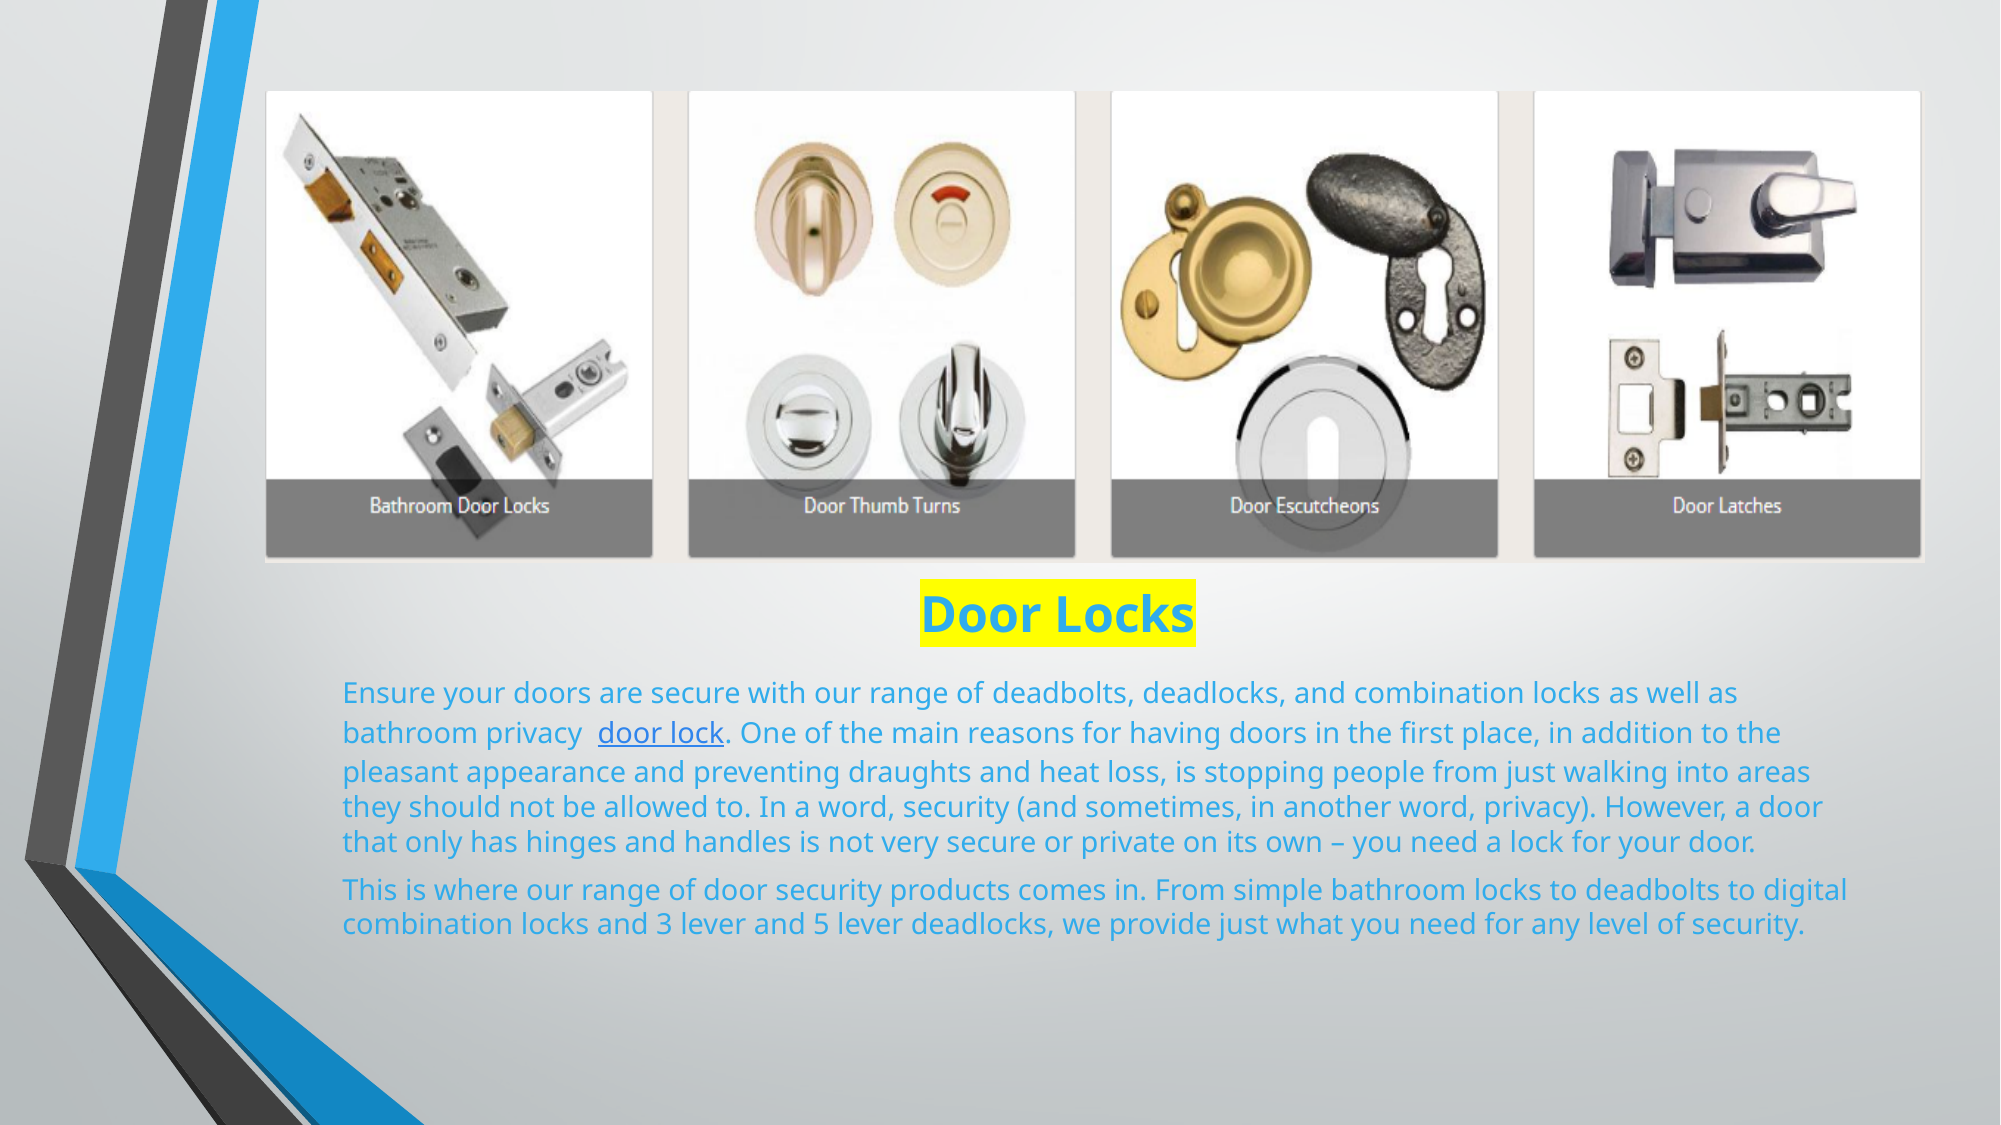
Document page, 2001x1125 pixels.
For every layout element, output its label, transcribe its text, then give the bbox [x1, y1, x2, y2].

title Door Locks [265, 618, 1851, 666]
picture [265, 90, 1926, 563]
list Ensure your doors are secure with our range of deadbolts, deadlocks, and combination locks as well as bathroom privacy door lock. One of the main reasons for having doors in the first place, in addition to the pleasant appearance and preventing draughts and heat loss, is stopping people from just walking into areas they should not be allowed to. In a word, security (and sometimes, in another word, privacy). However, a door that only has hinges and handles is not very secure or private on its own – you need a lock for your door. This is where our range of door security products comes in. From simple bathroom locks to deadbolts to digital combination locks and 3 lever and 5 lever deadlocks, we provide just what you need for any level of security. [327, 665, 1887, 997]
